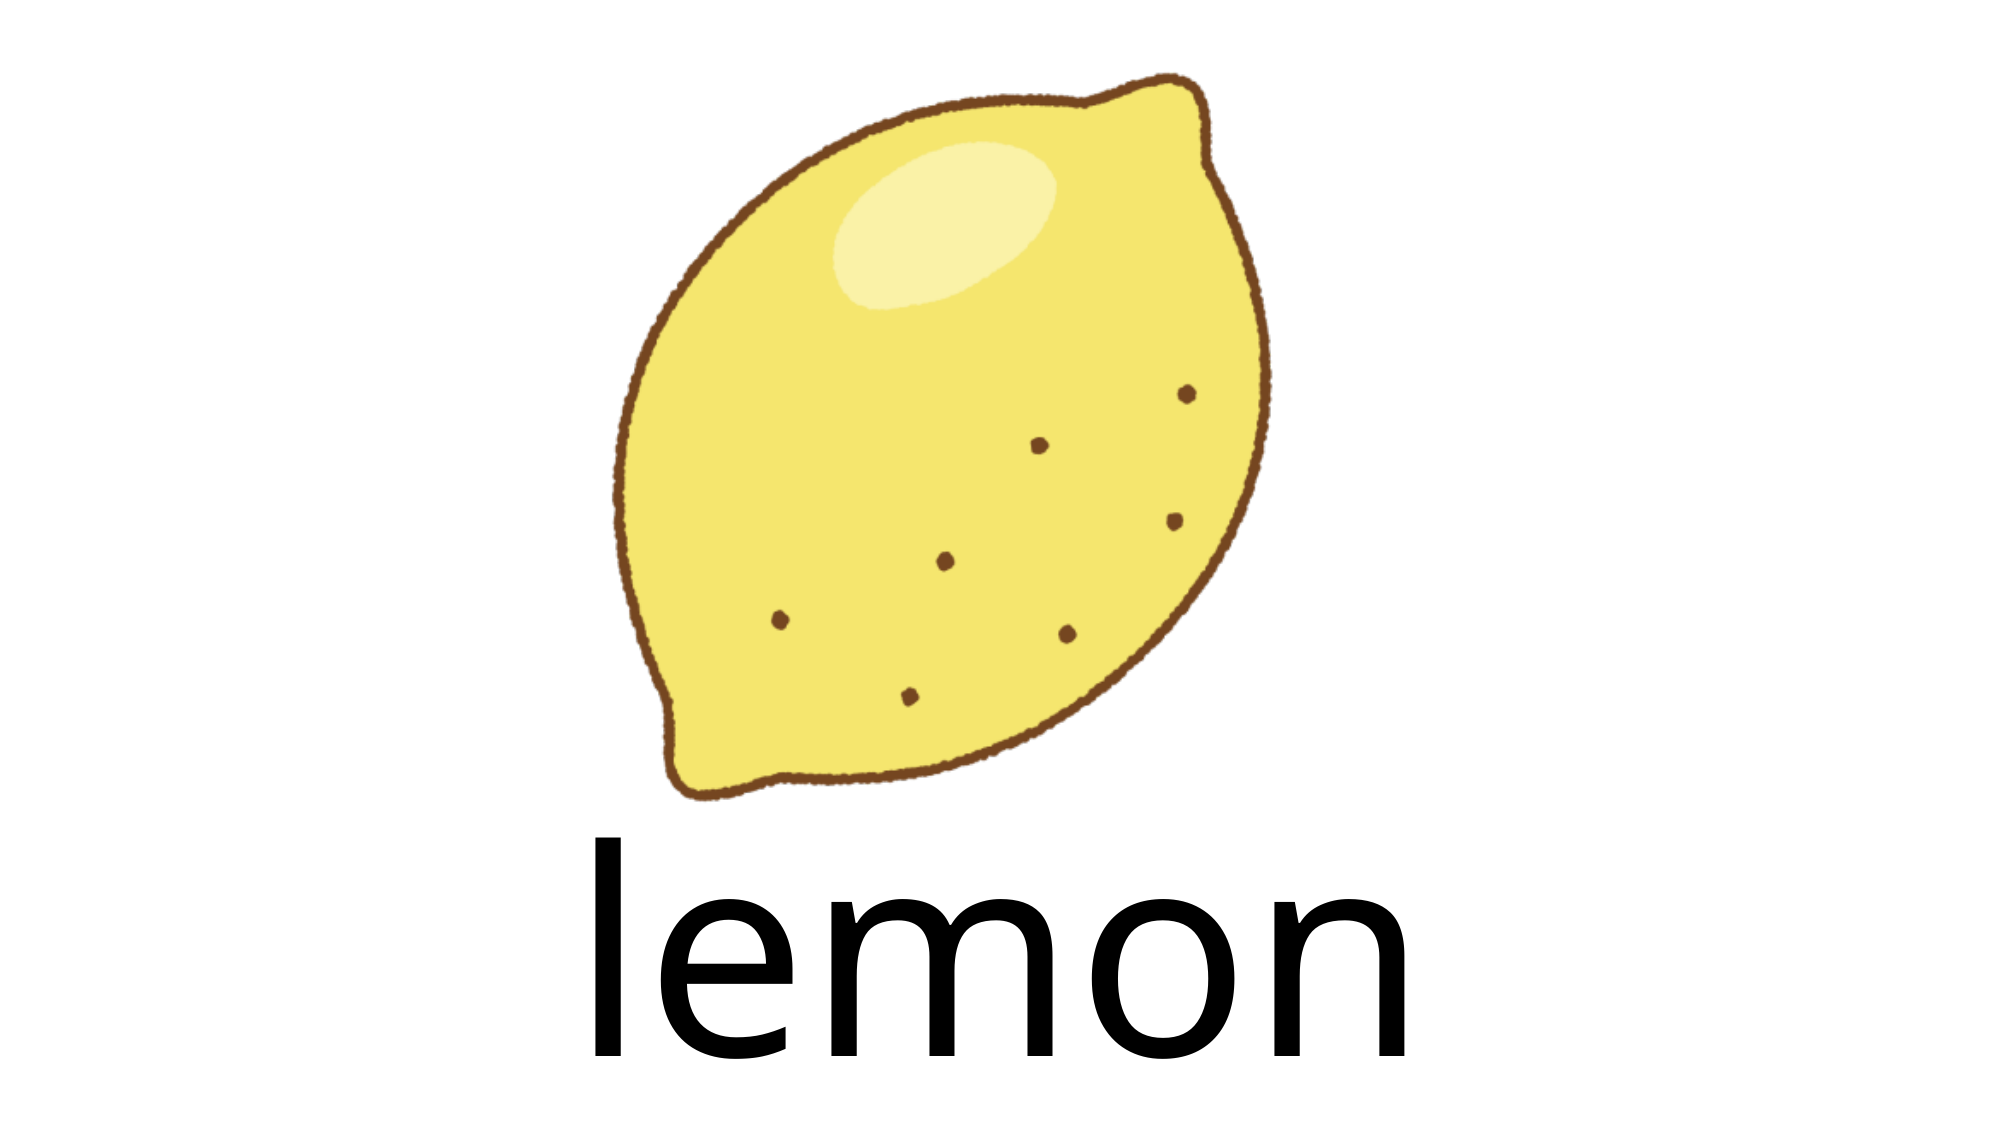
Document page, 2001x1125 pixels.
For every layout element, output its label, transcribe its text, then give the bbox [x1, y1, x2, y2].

text_box lemon [556, 761, 1444, 1122]
picture [498, 0, 1387, 882]
